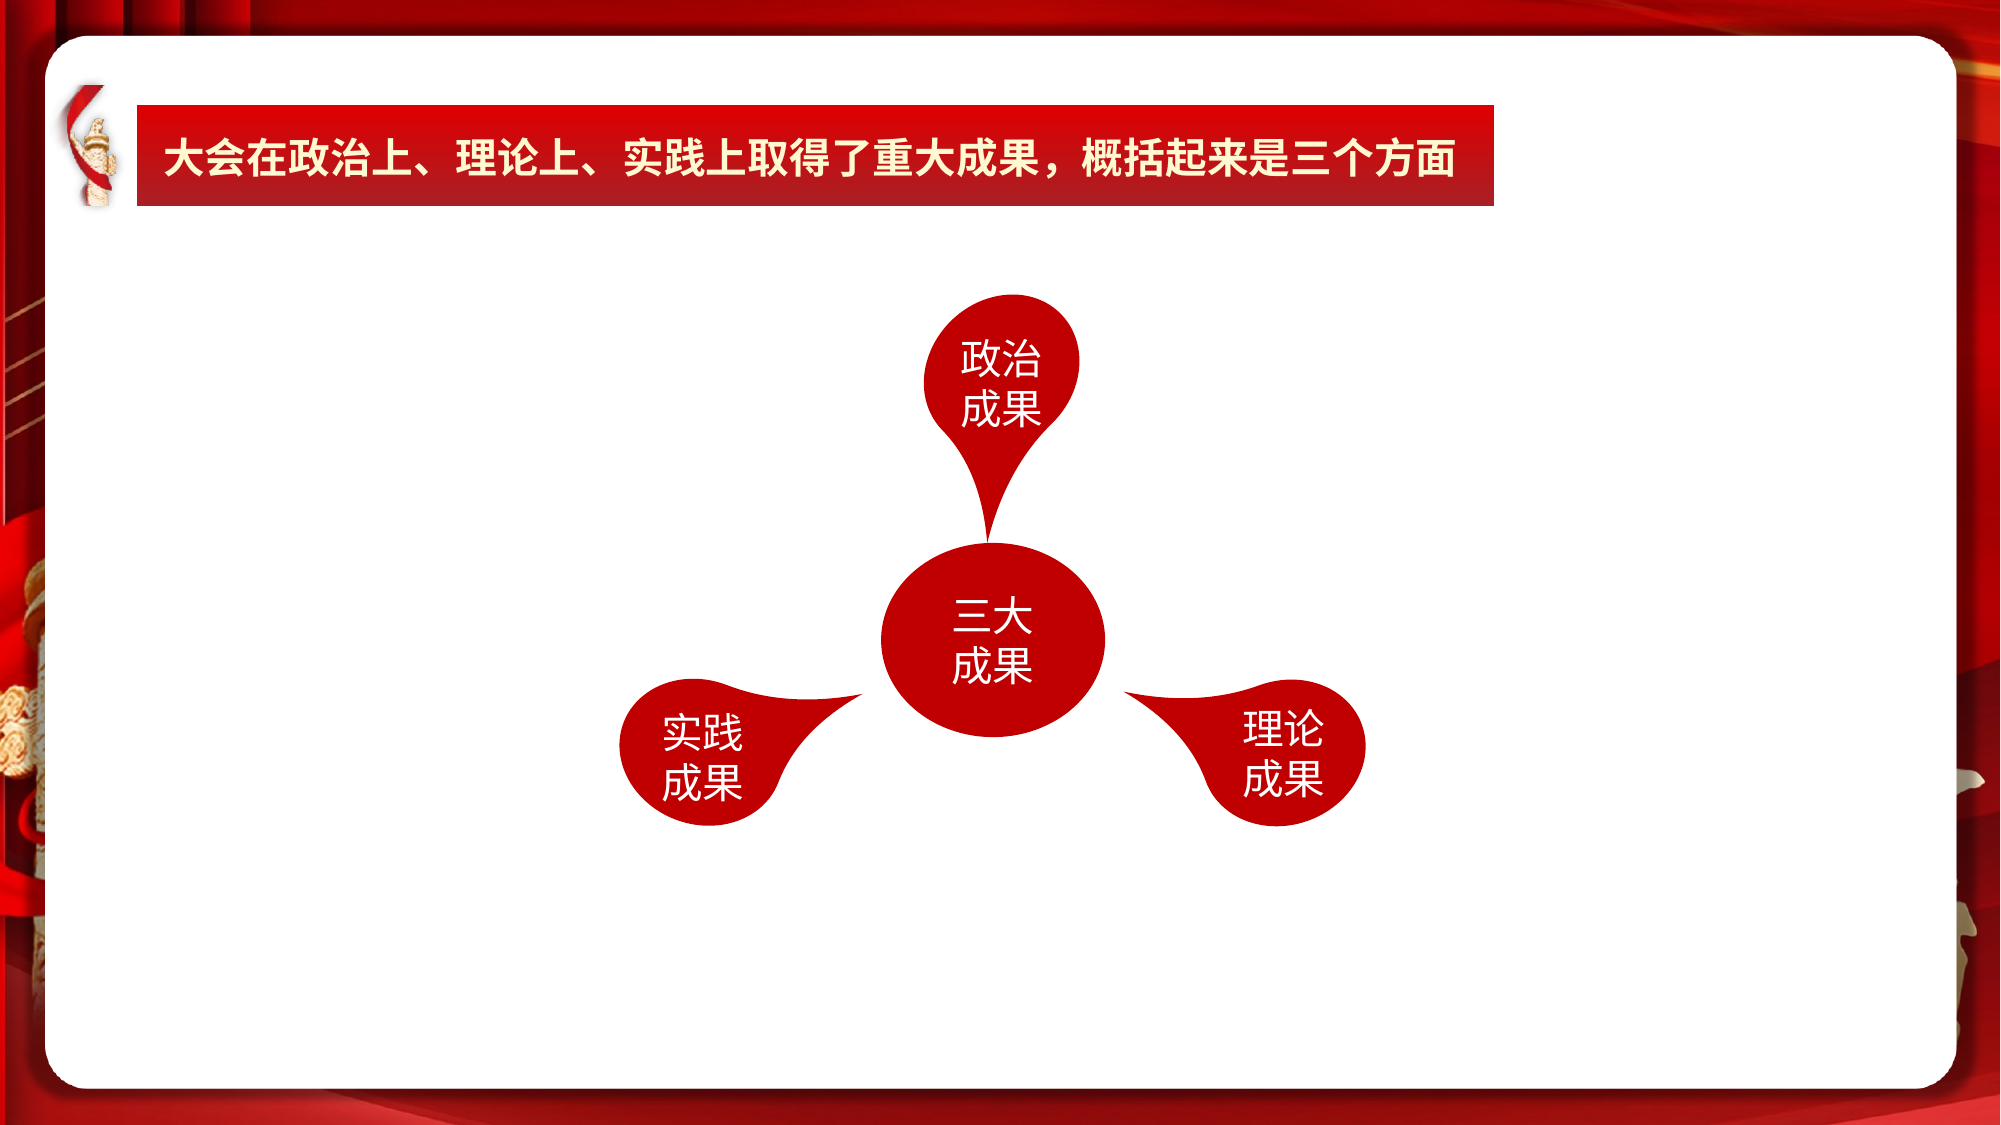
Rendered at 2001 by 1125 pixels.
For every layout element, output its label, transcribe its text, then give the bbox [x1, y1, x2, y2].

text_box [48, 85, 1495, 206]
text_box 三大 成果 [880, 541, 1107, 739]
picture [0, 0, 2001, 1125]
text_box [1211, 663, 1356, 843]
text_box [629, 666, 774, 839]
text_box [918, 299, 1085, 444]
text_box 05 [581, 707, 629, 826]
